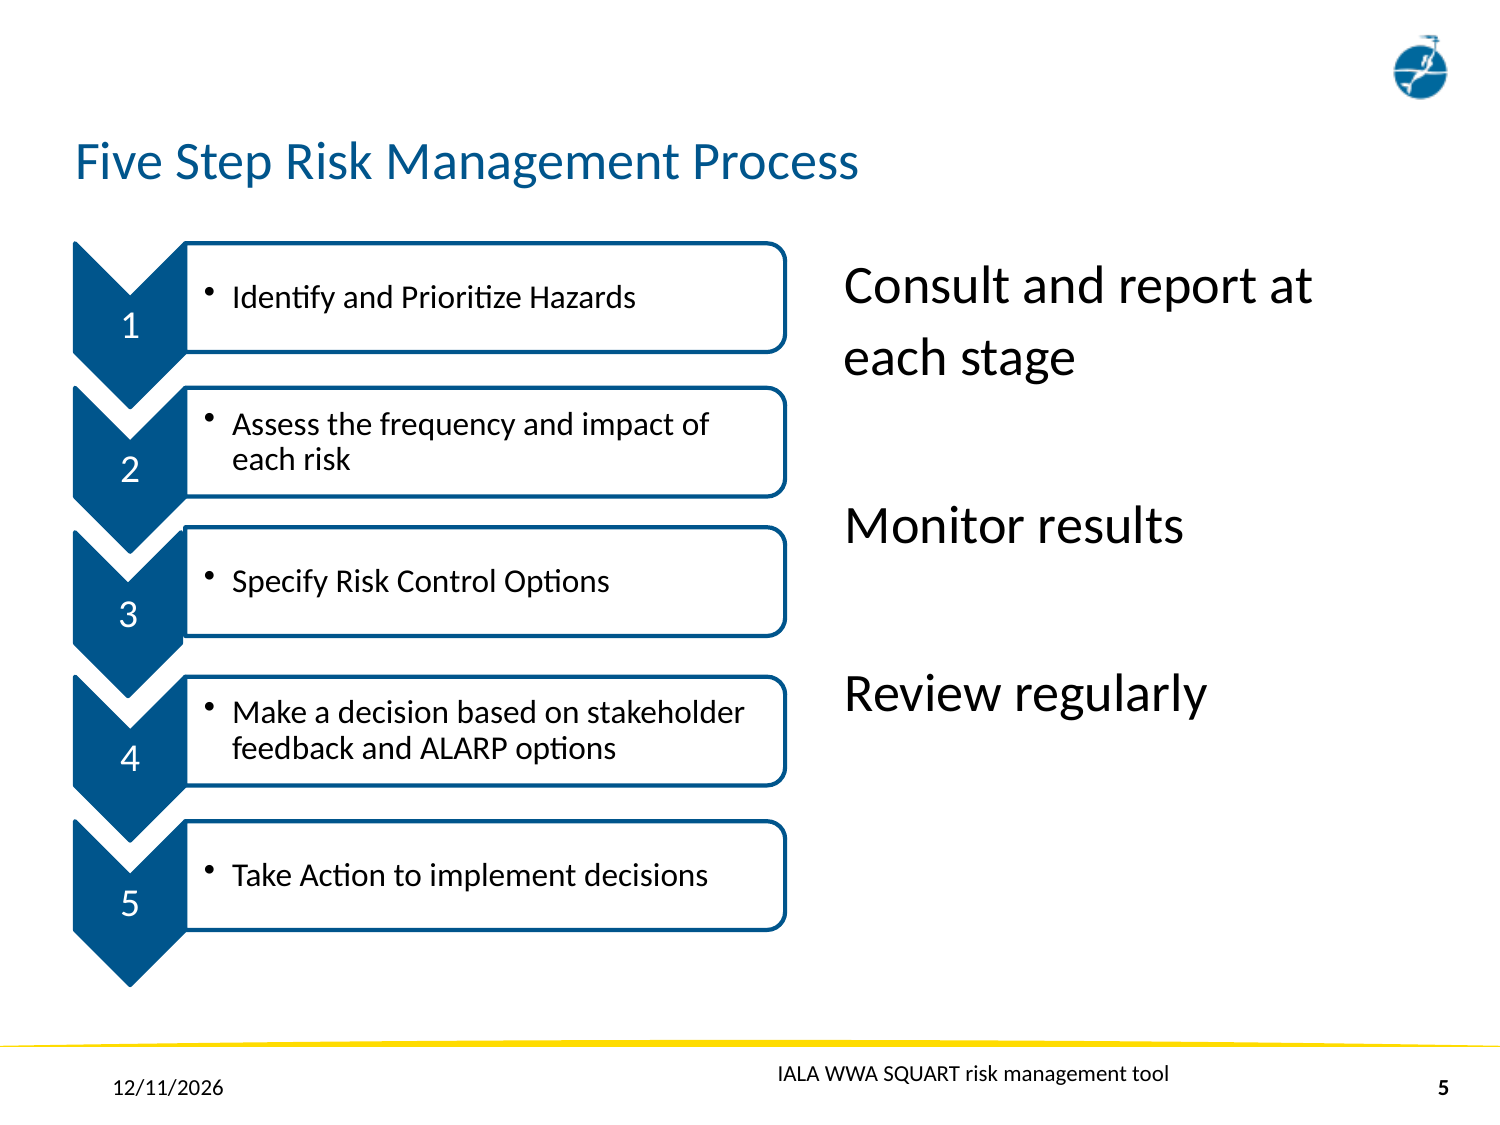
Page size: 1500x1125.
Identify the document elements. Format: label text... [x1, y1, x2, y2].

title Five Step Risk Management Process [75, 60, 1425, 191]
footer IALA WWA SQUART risk management tool [265, 1042, 1176, 1103]
list Consult and report at each stage Monitor results Review regularly [843, 243, 1425, 986]
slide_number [112, 1046, 461, 1125]
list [74, 242, 786, 986]
slide_number 5 [1387, 1046, 1500, 1125]
